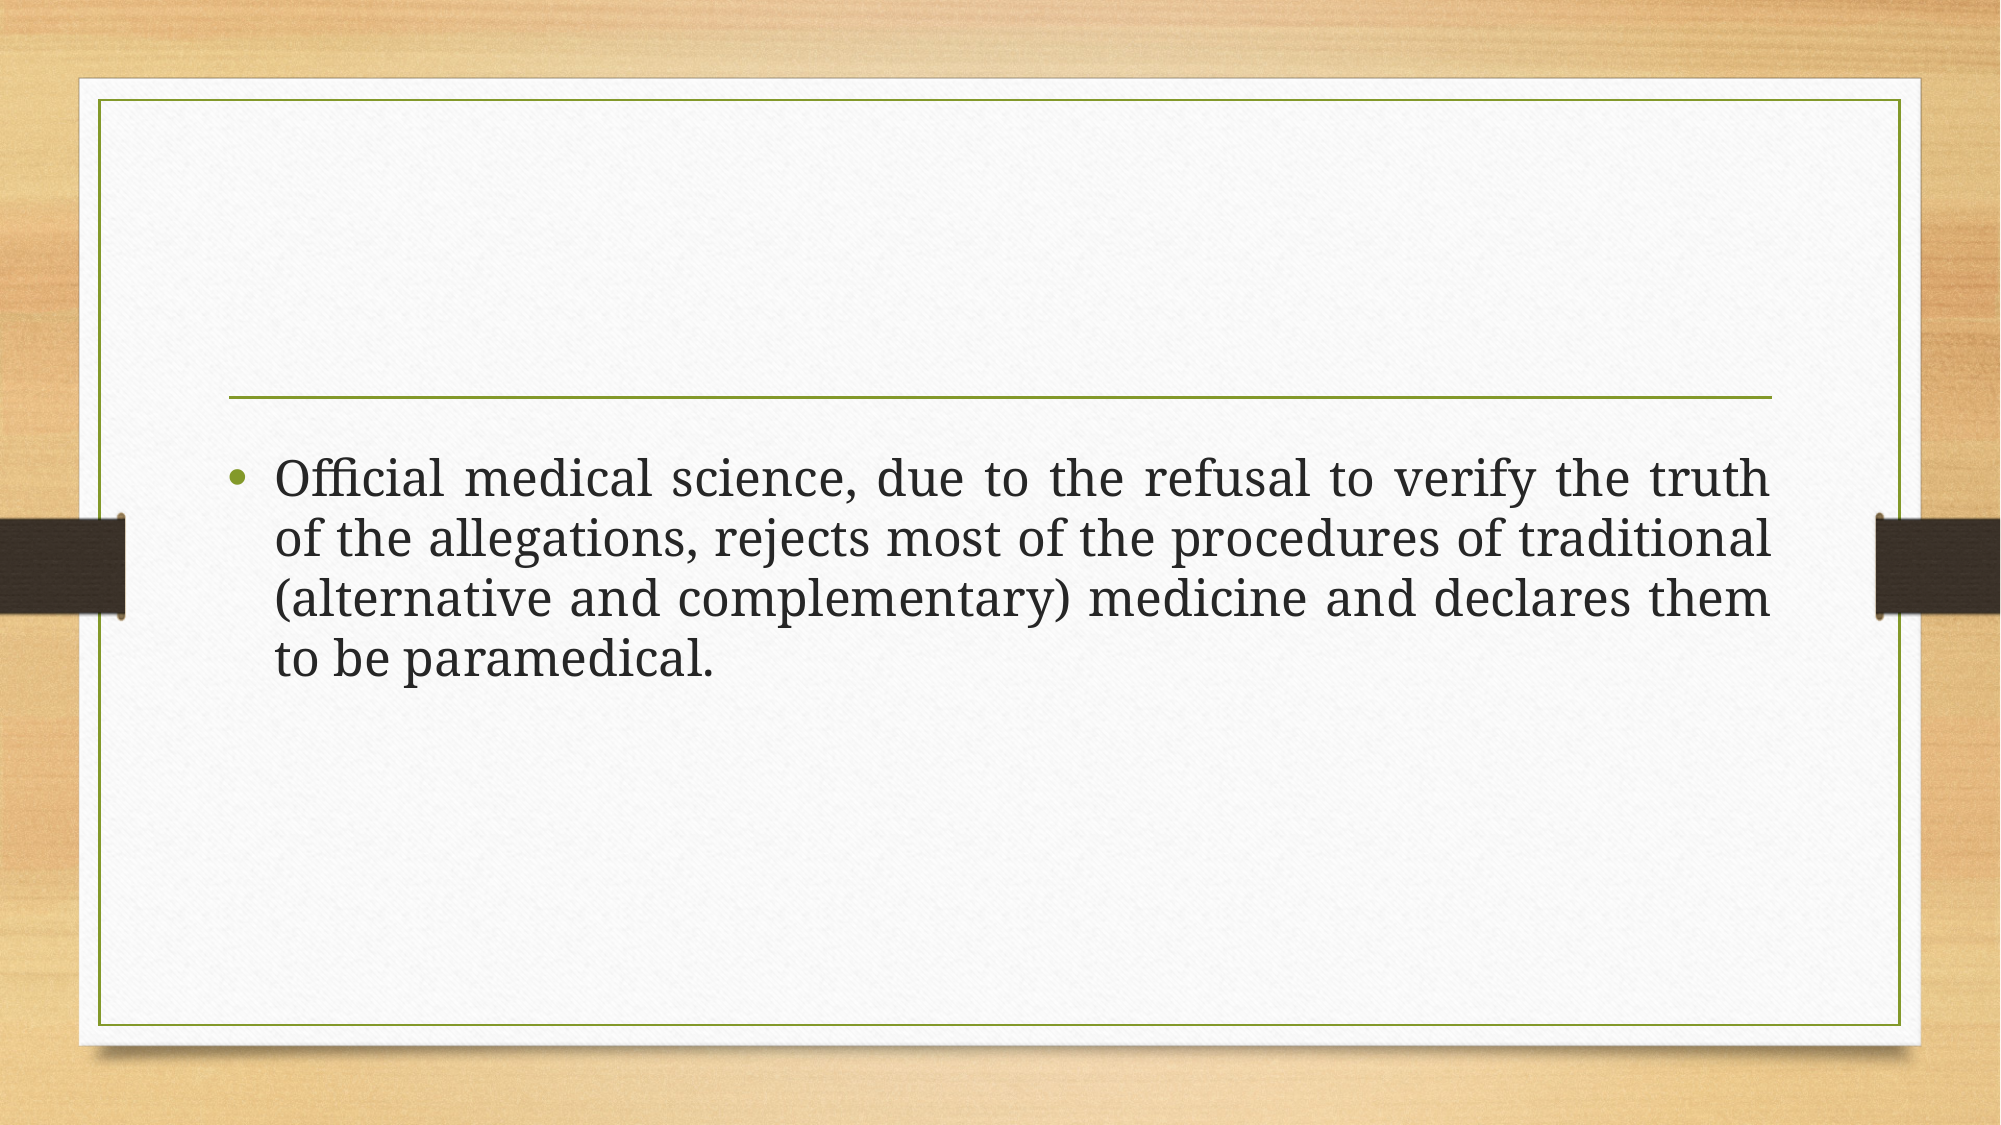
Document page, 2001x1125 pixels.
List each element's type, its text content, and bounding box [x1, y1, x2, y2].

list Official medical science, due to the refusal to verify the truth of the allegations, rejects most of the procedures of traditional (alternative and complementary) medicine and declares them to be paramedical. [212, 438, 1788, 964]
picture [0, 0, 2001, 1125]
